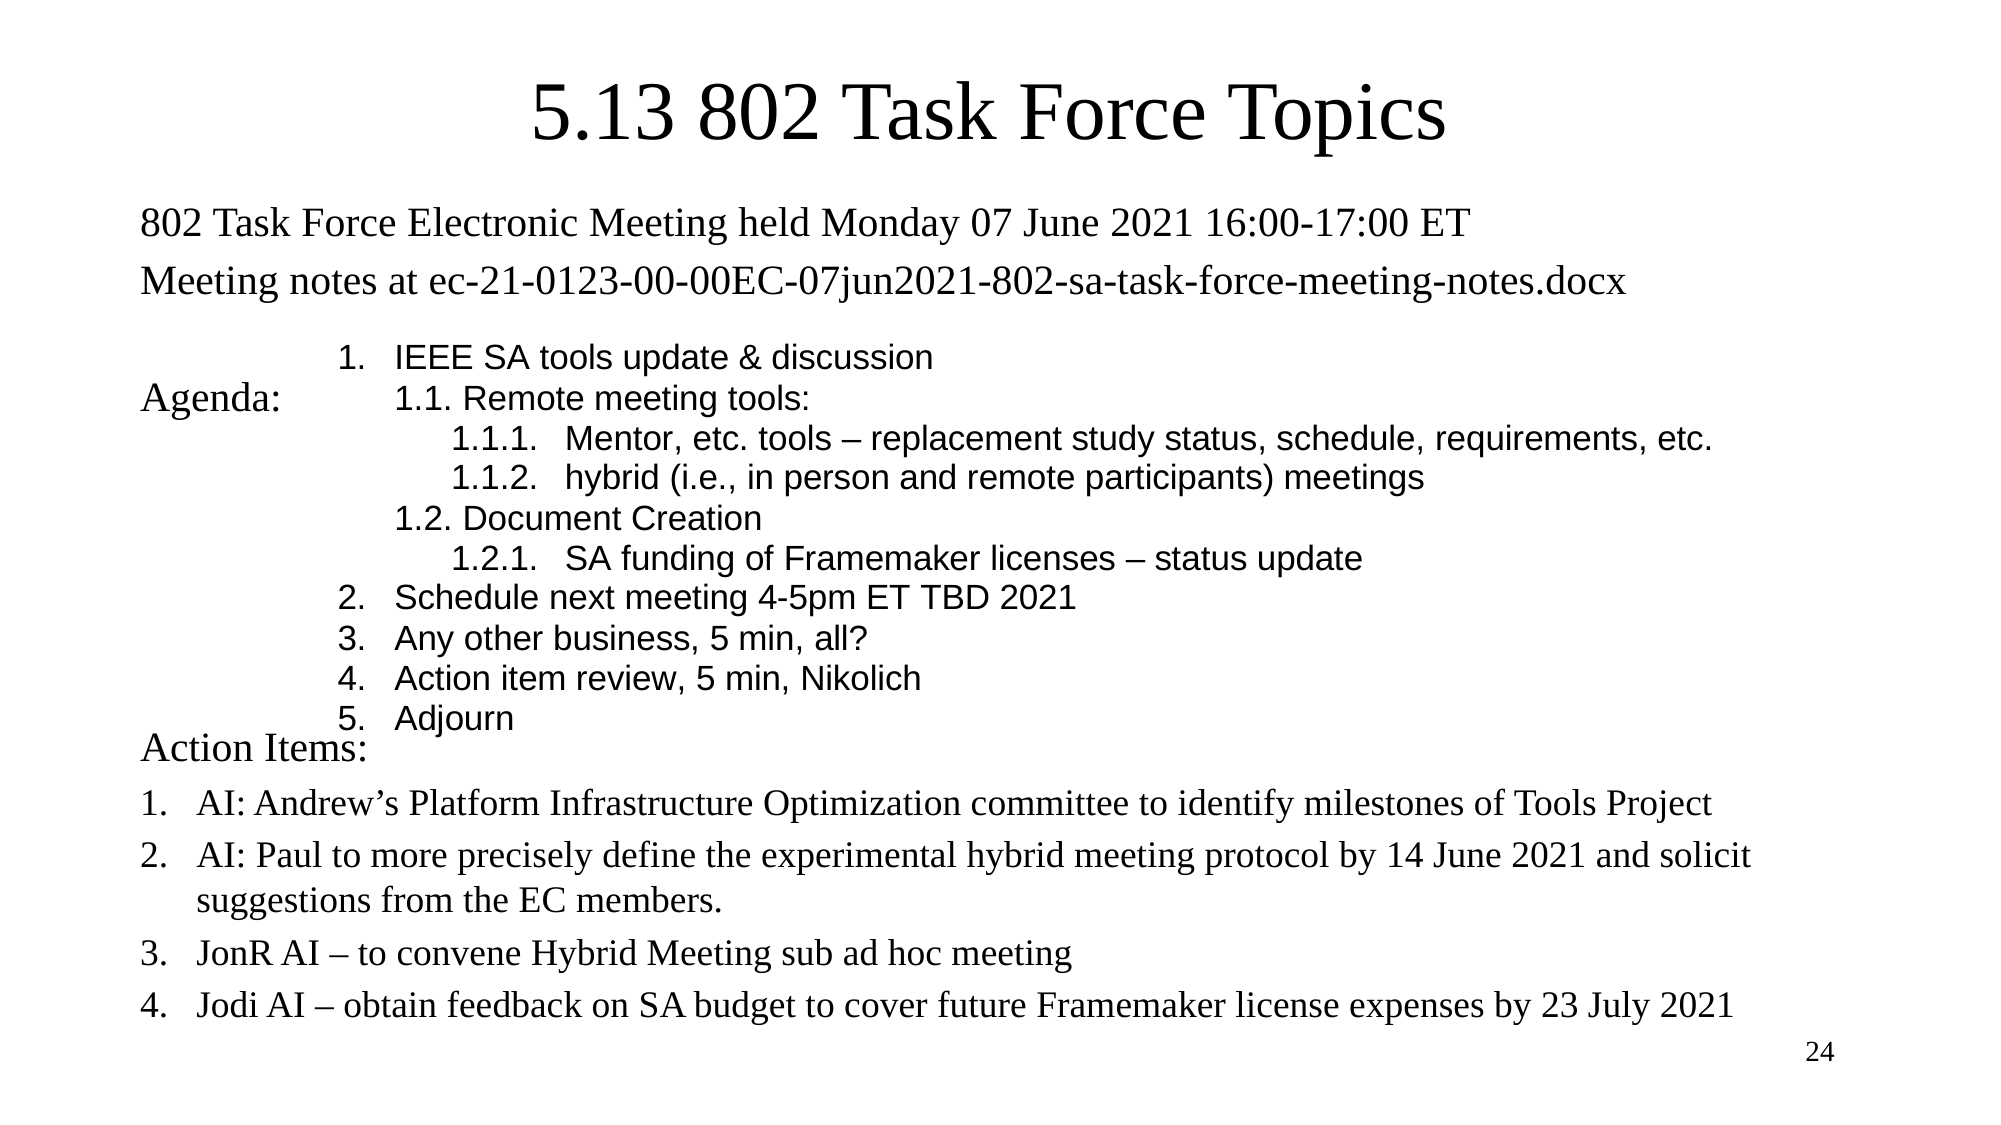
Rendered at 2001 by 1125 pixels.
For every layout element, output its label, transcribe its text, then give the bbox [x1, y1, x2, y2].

title 5.13 802 Task Force Topics [362, 12, 1638, 187]
slide_number 24 [1433, 1024, 1851, 1101]
list 802 Task Force Electronic Meeting held Monday 07 June 2021 16:00-17:00 ET Meeting notes at ec-21-0123-00-00EC-07jun2021-802-sa-task-force-meeting-notes.docx Agenda: Action Items: AI: Andrew’s Platform Infrastructure Optimization committee to identify milestones of Tools Project AI: Paul to more precisely define the experimental hybrid meeting protocol by 14 June 2021 and solicit suggestions from the EC members. JonR AI – to convene Hybrid Meeting sub ad hoc meeting Jodi AI – obtain feedback on SA budget to cover future Framemaker license expenses by 23 July 2021 [124, 187, 1813, 963]
picture [337, 337, 2000, 738]
